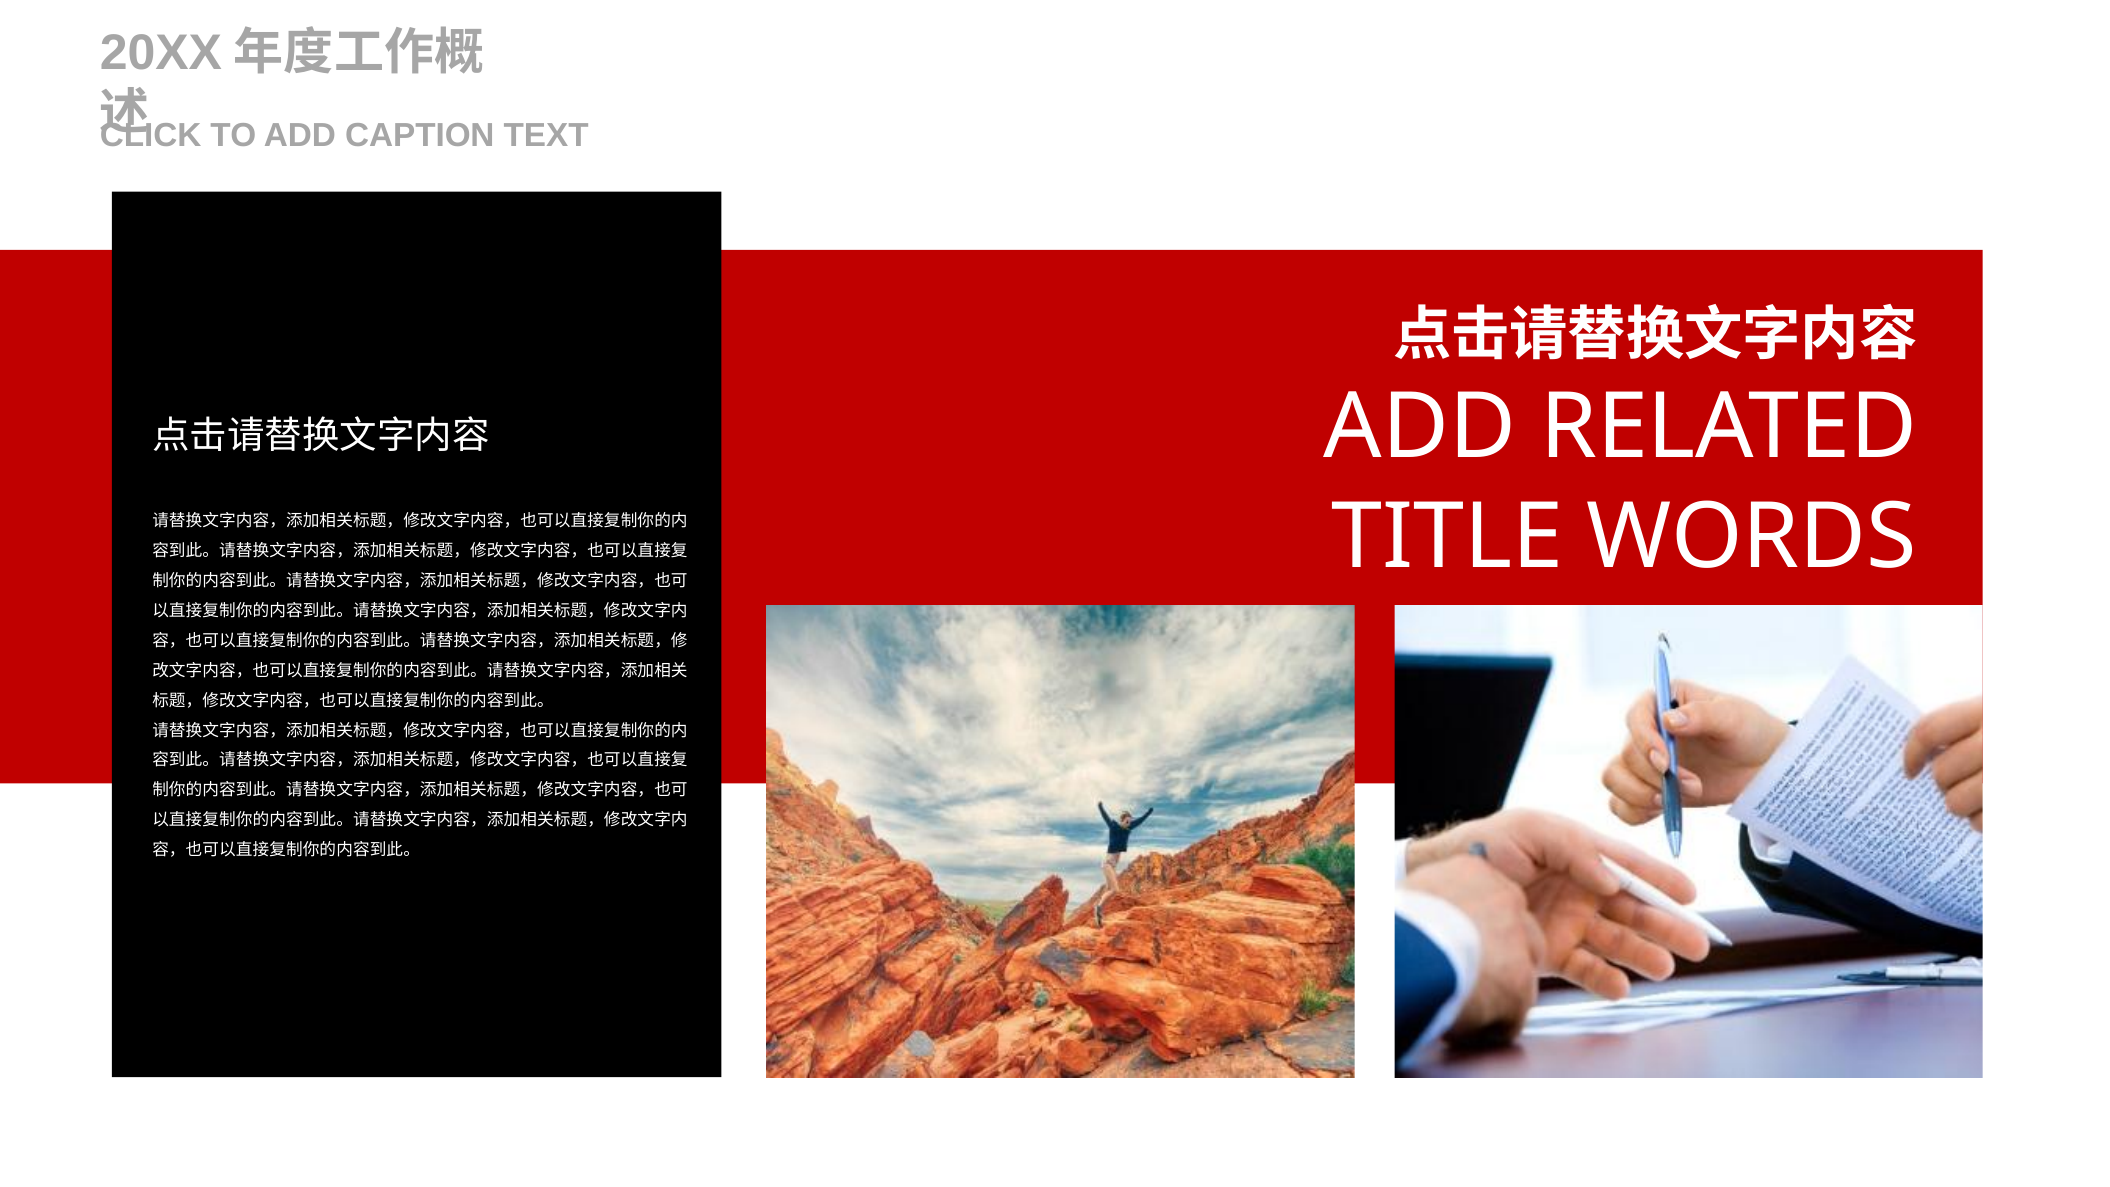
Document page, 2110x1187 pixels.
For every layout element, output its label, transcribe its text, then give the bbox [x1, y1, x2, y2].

text_box 点击请替换文字内容 ADD RELATED TITLE WORDS [1231, 296, 1918, 587]
text_box CLICK TO ADD CAPTION TEXT [99, 113, 629, 154]
text_box [765, 604, 1356, 1078]
text_box 请替换文字内容，添加相关标题，修改文字内容，也可以直接复制你的内容到此。请替换文字内容，添加相关标题，修改文字内容，也可以直接复制你的内容到此。请替换文字内容，添加相关标题，修改文字内容，也可以直接复制你的内容到此。请替换文字内容，添加相关标题，修改文字内容，也可以直接复制你的内容到此。请替换文字内容，添加相关标题，修改文字内容，也可以直接复制你的内容到此。请替换文字内容，添加相关标题，修改文字内容，也可以直接复制你的内容到此。 请替换文字内容，添加相关标题，修改文字内容，也可以直接复制你的内容到此。请替换文字内容，添加相关标题，修改文字内容，也可以直接复制你的内容到此。请替换文字内容，添加相关标题，修改文字内容，也可以直接复制你的内容到此。请替换文字内容，添加相关标题，修改文字内容，也可以直接复制你的内容到此。 [152, 499, 689, 860]
text_box 点击请替换文字内容 [152, 410, 542, 456]
text_box [722, 249, 1984, 785]
text_box [1394, 604, 1984, 1078]
text_box 20XX年度工作概述 [99, 19, 534, 113]
text_box [111, 191, 722, 1078]
text_box [0, 249, 111, 785]
